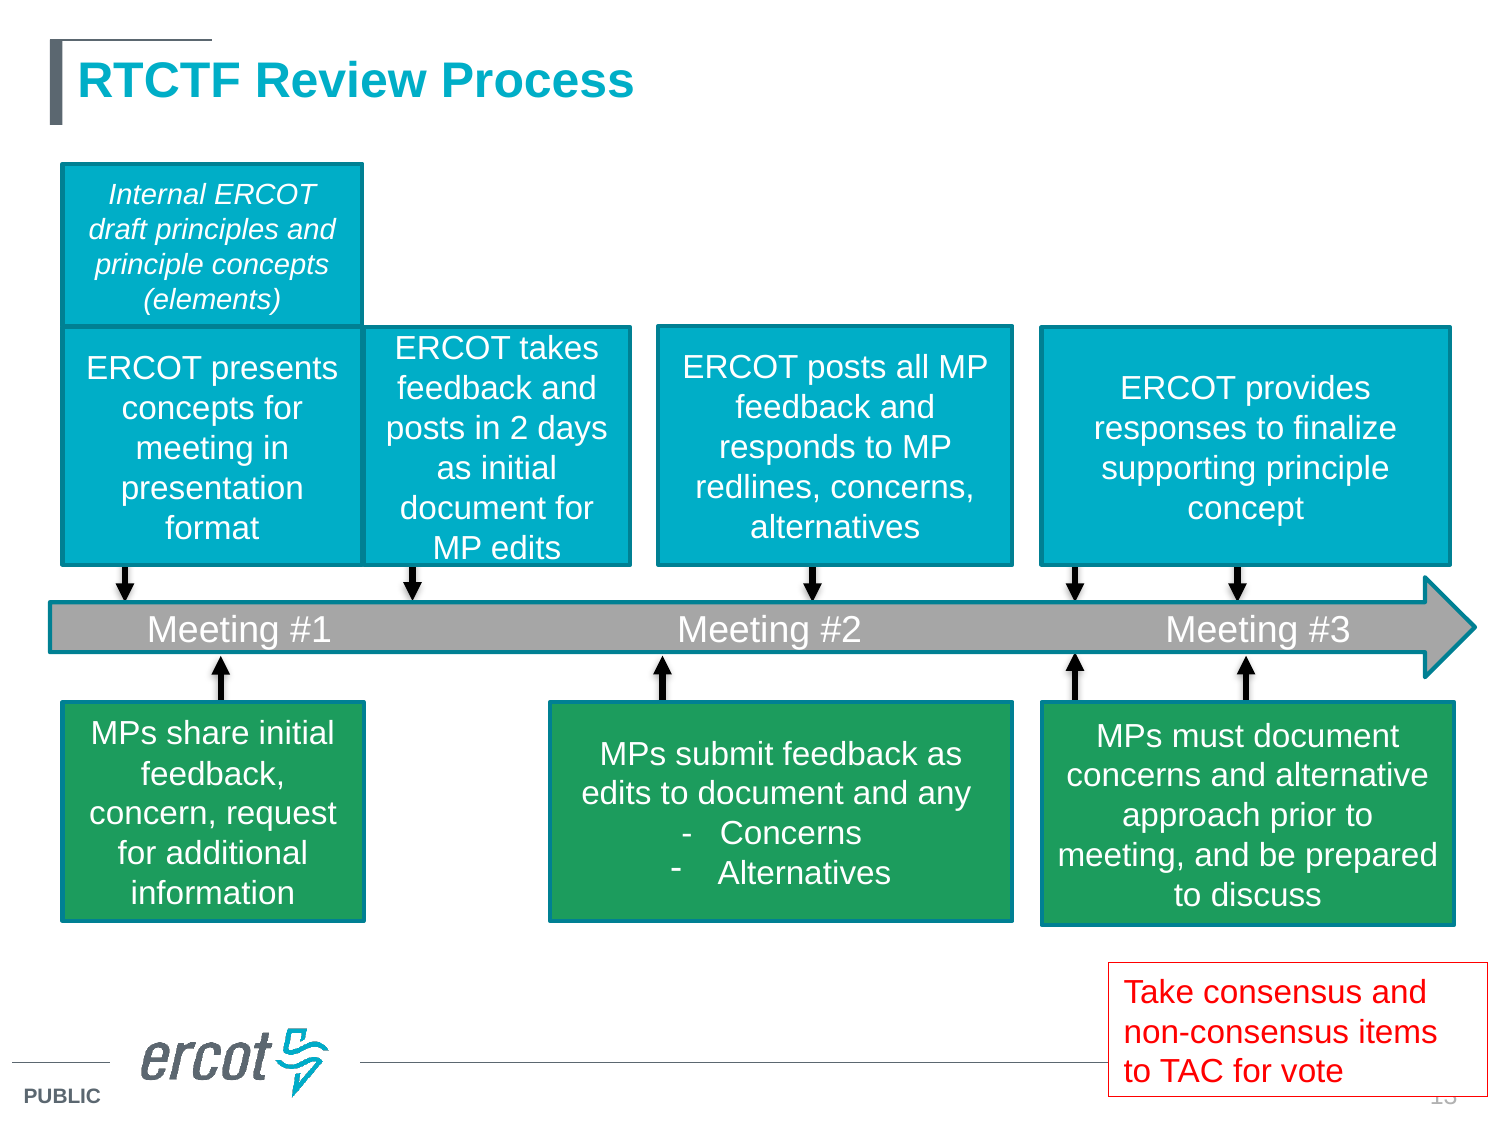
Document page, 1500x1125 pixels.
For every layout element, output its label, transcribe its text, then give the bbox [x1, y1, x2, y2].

text_box ERCOT takes feedback and posts in 2 days as initial document for MP edits [362, 325, 632, 567]
text_box MPs submit feedback as edits to document and any - Concerns Alternatives [548, 700, 1014, 923]
text_box Internal ERCOT draft principles and principle concepts (elements) [60, 162, 364, 325]
title RTCTF Review Process [62, 39, 1450, 125]
text_box MPs share initial feedback, concern, request for additional information [60, 700, 366, 923]
text_box ERCOT provides responses to finalize supporting principle concept [1039, 325, 1452, 567]
text_box Take consensus and non-consensus items to TAC for vote [1108, 962, 1488, 1097]
picture [137, 1024, 332, 1100]
text_box Meeting #1 Meeting #2 Meeting #3 [47, 575, 1478, 680]
text_box ERCOT posts all MP feedback and responds to MP redlines, concerns, alternatives [656, 324, 1014, 567]
text_box MPs must document concerns and alternative approach prior to meeting, and be prepared to discuss [1040, 700, 1456, 927]
slide_number 13 [1400, 1097, 1488, 1113]
text_box ERCOT presents concepts for meeting in presentation format [60, 325, 362, 567]
